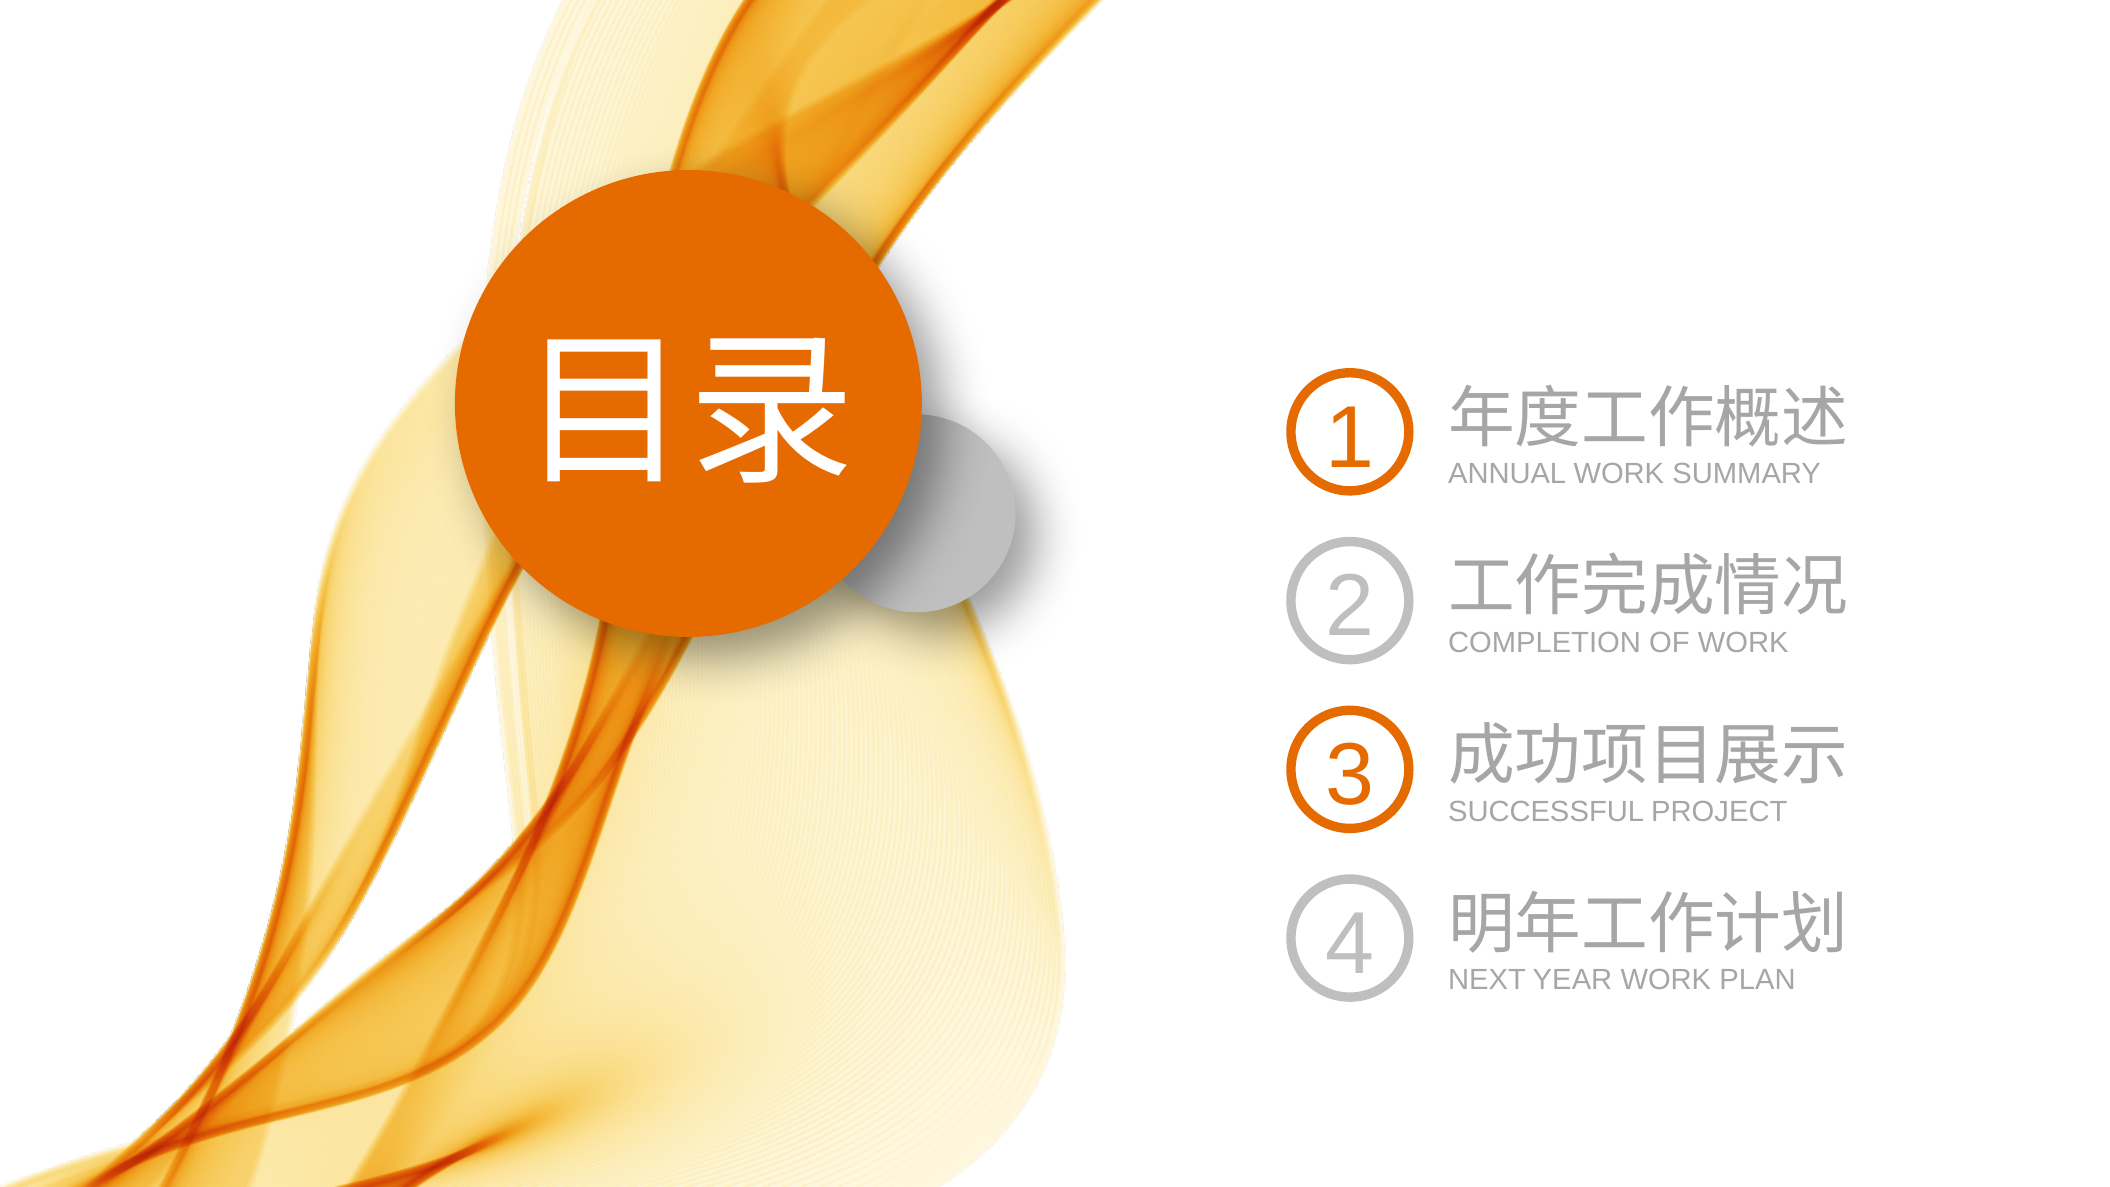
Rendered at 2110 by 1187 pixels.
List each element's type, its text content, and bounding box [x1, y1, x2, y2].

text_box 3 [1290, 710, 1409, 829]
text_box 年度工作概述 ANNUAL WORK SUMMARY [1448, 374, 1893, 490]
picture [0, 0, 1111, 1187]
text_box 工作完成情况 COMPLETION OF WORK [1448, 543, 1893, 659]
text_box 1 [1290, 372, 1409, 491]
text_box 明年工作计划 NEXT YEAR WORK PLAN [1448, 880, 1893, 996]
text_box 4 [1290, 879, 1409, 998]
text_box 2 [1290, 541, 1409, 660]
text_box 成功项目展示 SUCCESSFUL PROJECT [1448, 711, 1893, 827]
